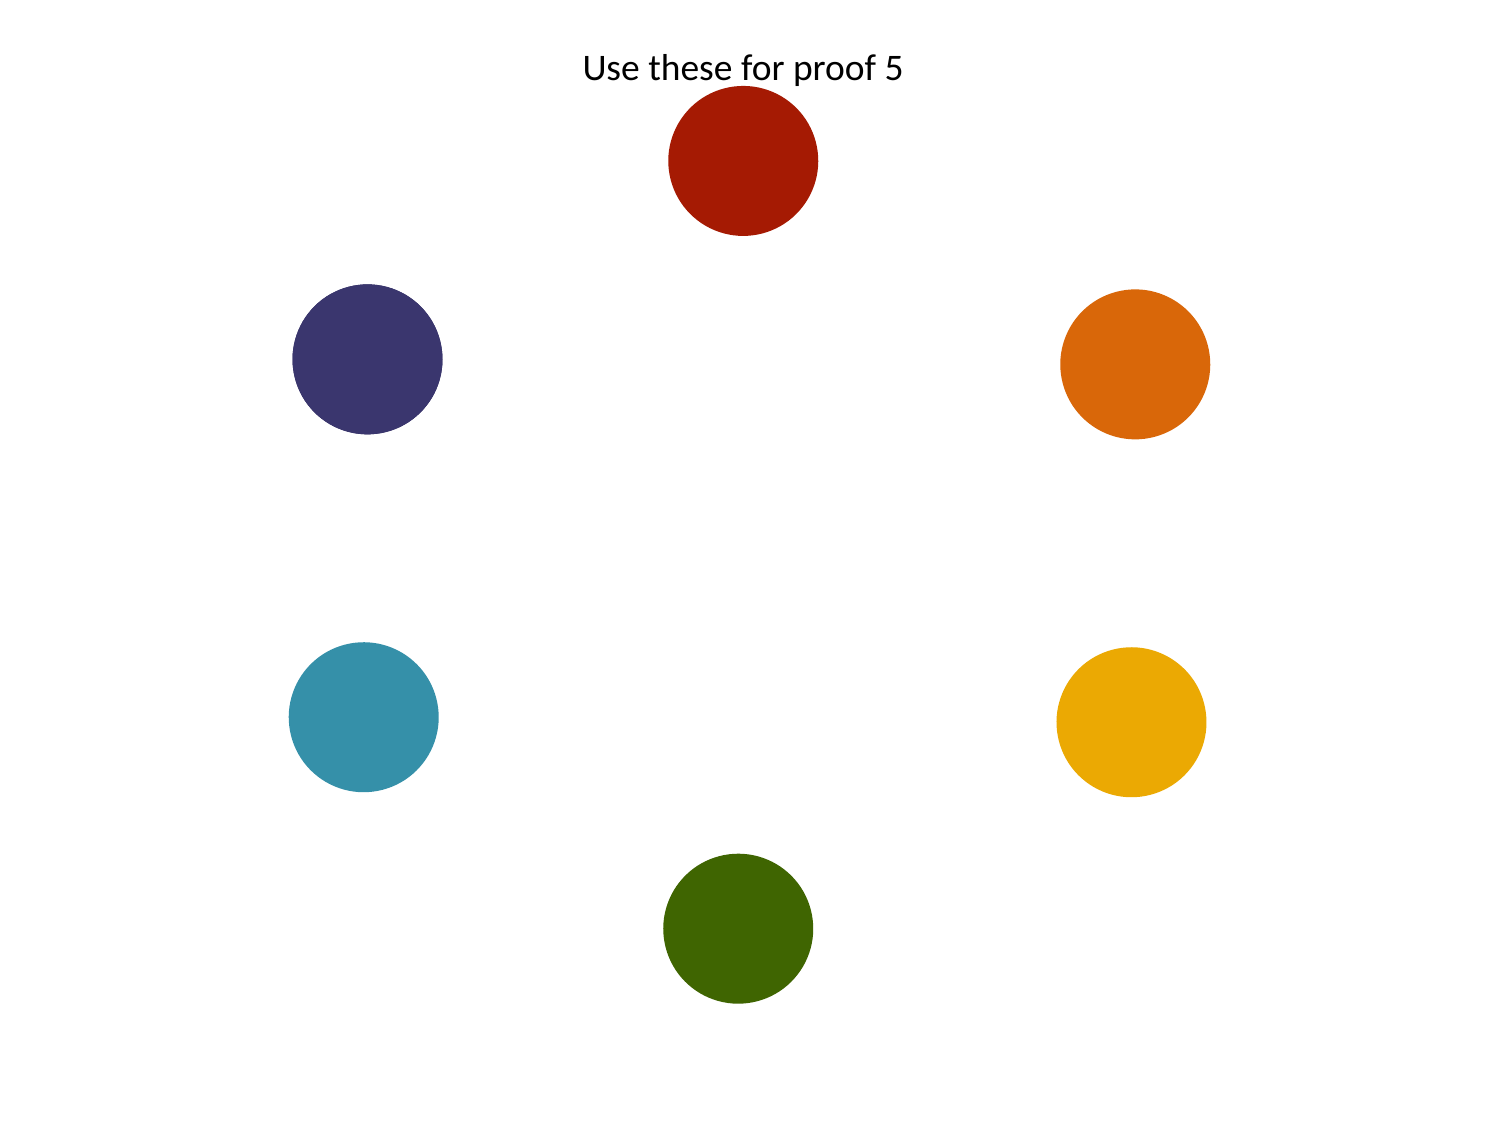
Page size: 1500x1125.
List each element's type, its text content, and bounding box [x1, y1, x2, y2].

text_box Use these for proof 5 [567, 36, 919, 96]
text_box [252, 120, 1247, 962]
